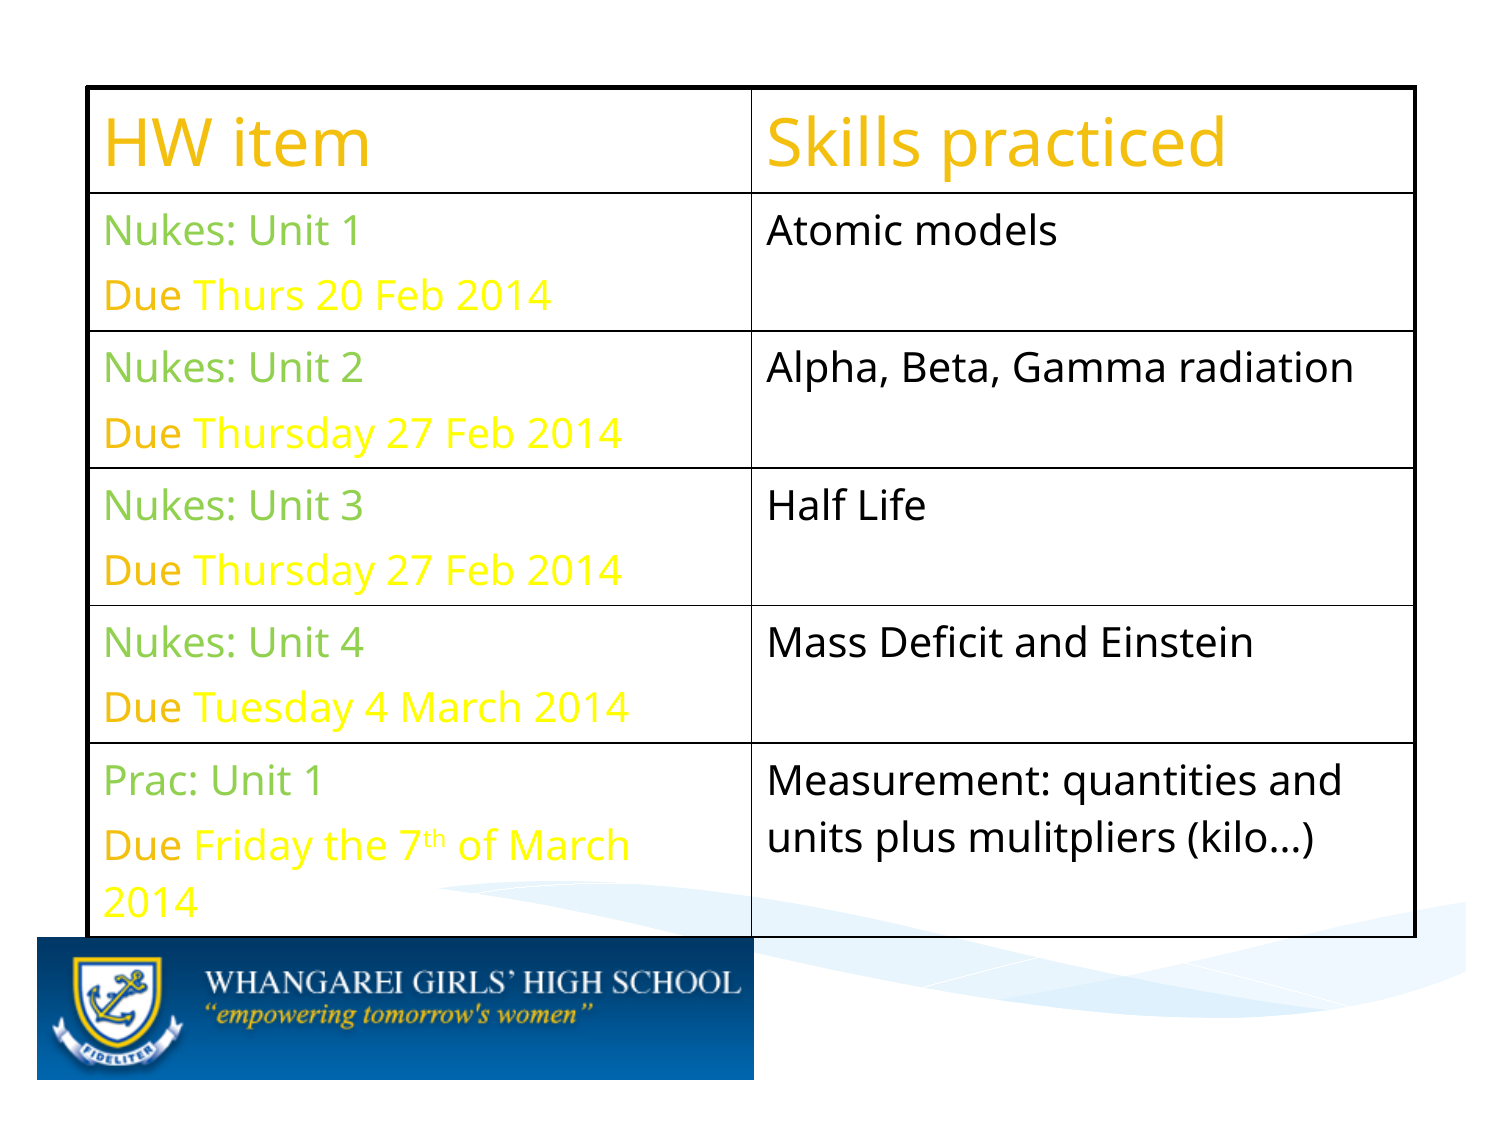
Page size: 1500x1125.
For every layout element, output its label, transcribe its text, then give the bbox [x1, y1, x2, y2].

table_cell Nukes: Unit 2 Due Thursday 27 Feb 2014 [90, 332, 751, 467]
table_cell Mass Deficit and Einstein [752, 606, 1413, 742]
table_cell Measurement: quantities and units plus mulitpliers (kilo…) [752, 744, 1413, 936]
table_cell Half Life [752, 469, 1413, 605]
table_cell Alpha, Beta, Gamma radiation [752, 332, 1413, 467]
table_cell Atomic models [752, 194, 1413, 330]
table_header HW item [90, 90, 751, 192]
table_cell Prac: Unit 1 Due Friday the 7th of March 2014 [90, 744, 751, 935]
table_cell Nukes: Unit 1 Due Thurs 20 Feb 2014 [90, 194, 751, 330]
table_header Skills practiced [752, 90, 1413, 192]
table_cell Nukes: Unit 4 Due Tuesday 4 March 2014 [90, 606, 751, 742]
table_cell Nukes: Unit 3 Due Thursday 27 Feb 2014 [90, 469, 751, 605]
picture [37, 937, 754, 1080]
